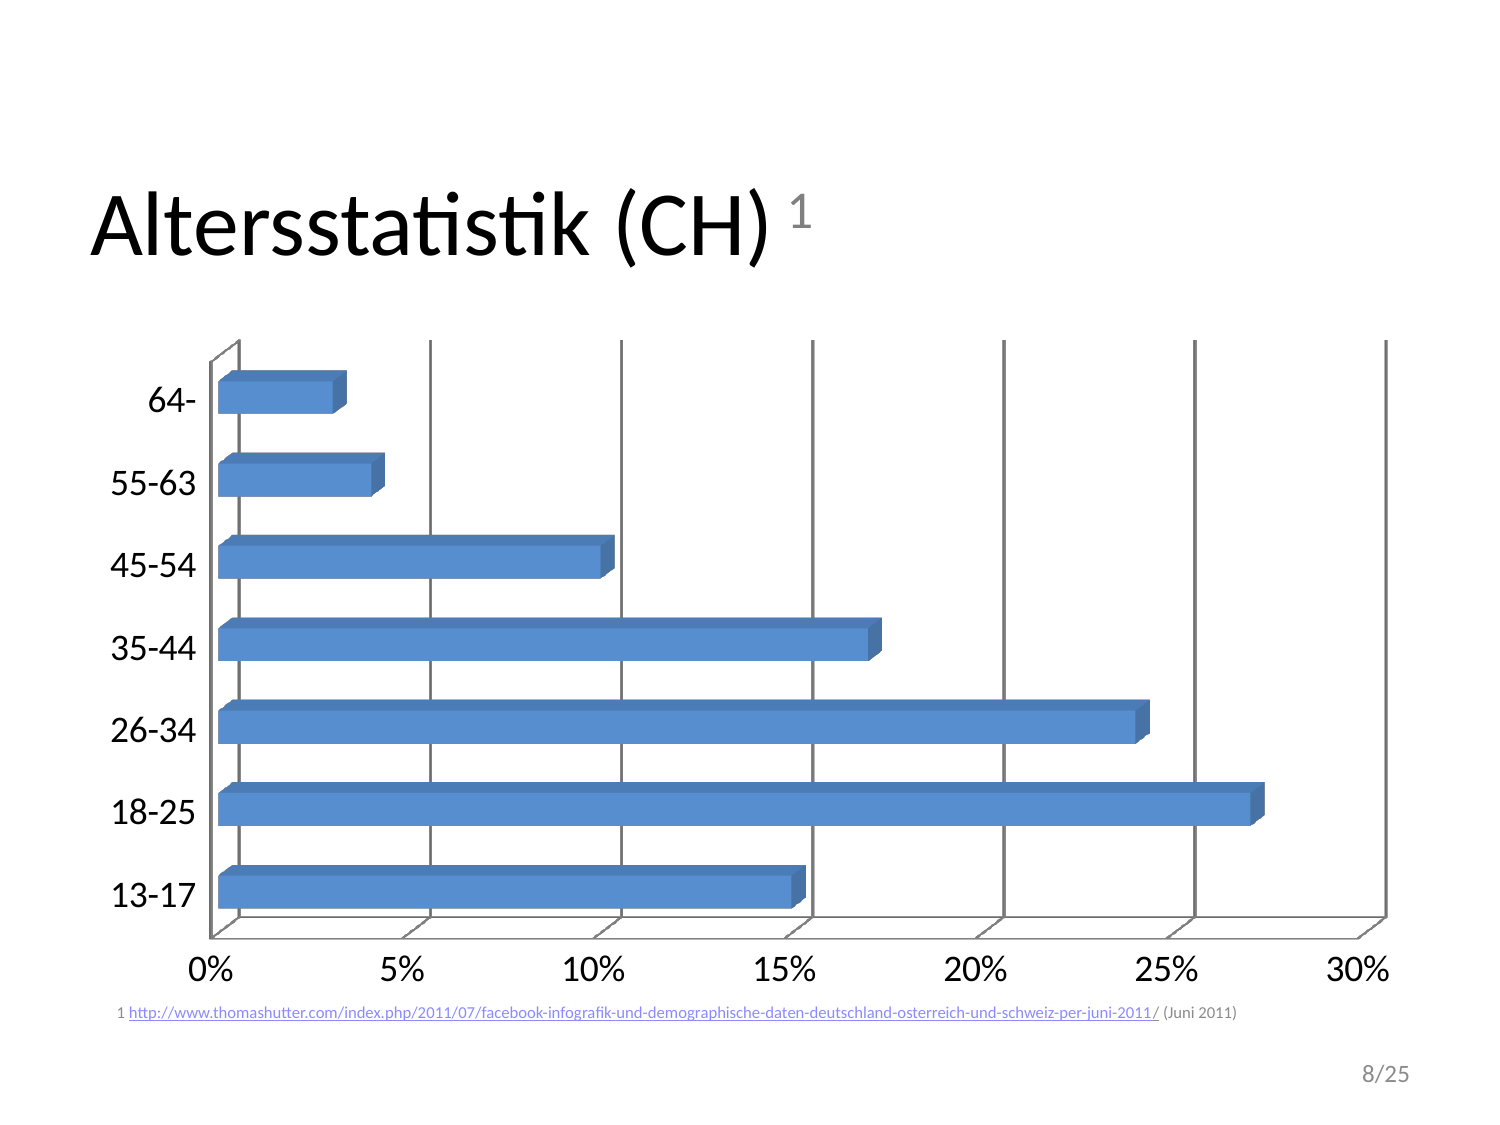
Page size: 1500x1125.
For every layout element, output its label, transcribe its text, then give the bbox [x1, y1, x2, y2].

text_box 1 http://www.thomashutter.com/index.php/2011/07/facebook-infografik-und-demographische-daten-deutschland-osterreich-und-schweiz-per-juni-2011/ (Juni 2011) [101, 1014, 1354, 1030]
chart [74, 325, 1426, 1006]
title Altersstatistik (CH) 1 [75, 125, 1425, 313]
slide_number 8/25 [1074, 1042, 1425, 1103]
